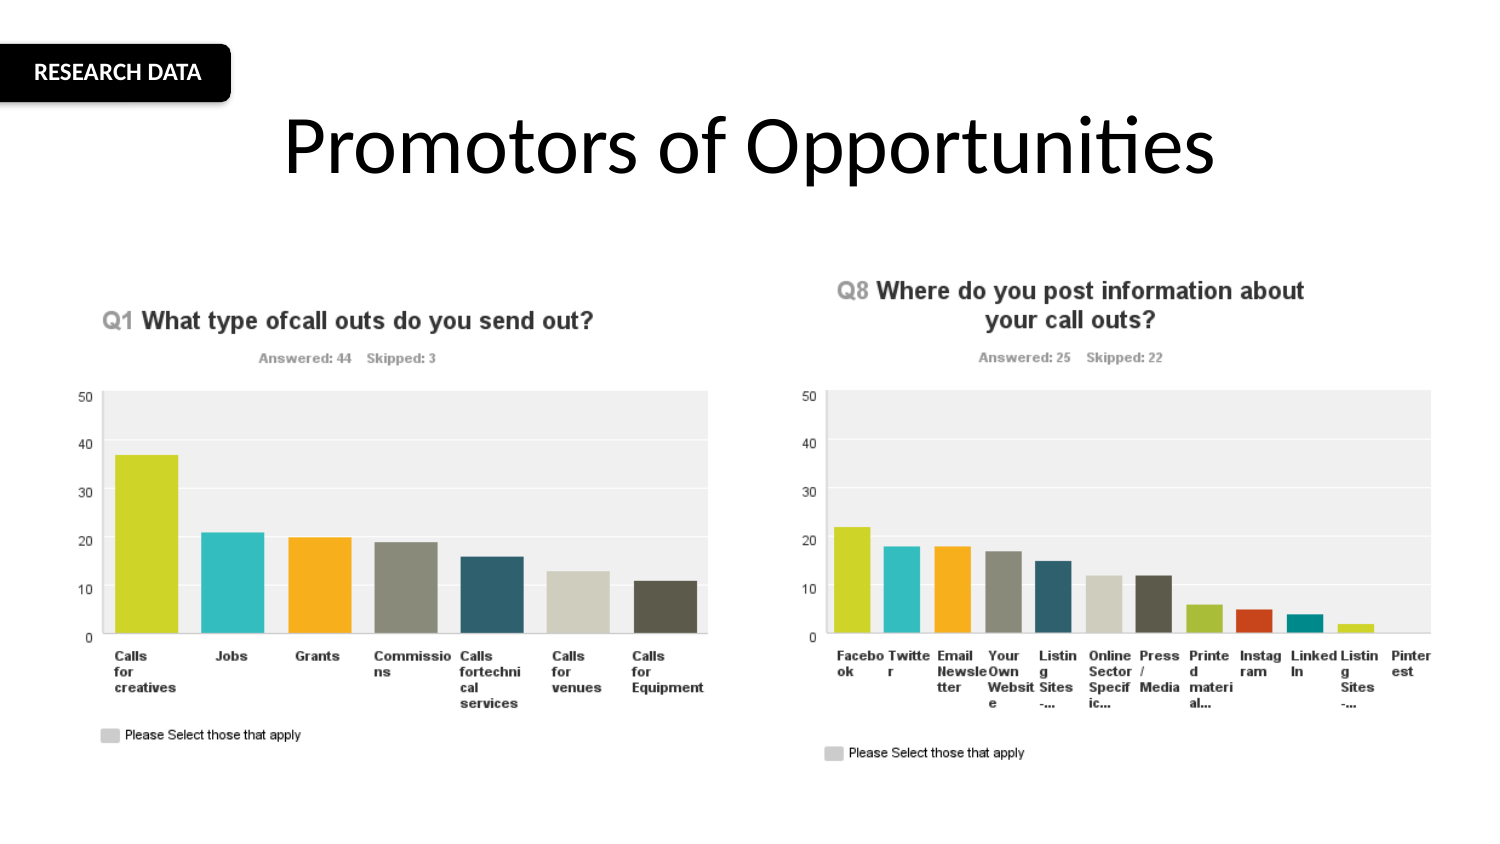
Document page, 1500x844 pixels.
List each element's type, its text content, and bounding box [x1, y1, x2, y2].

text_box RESEARCH DATA [0, 47, 217, 123]
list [782, 251, 1465, 812]
text_box [0, 42, 232, 103]
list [32, 281, 742, 795]
title Promotors of Opportunities [0, 70, 1500, 211]
